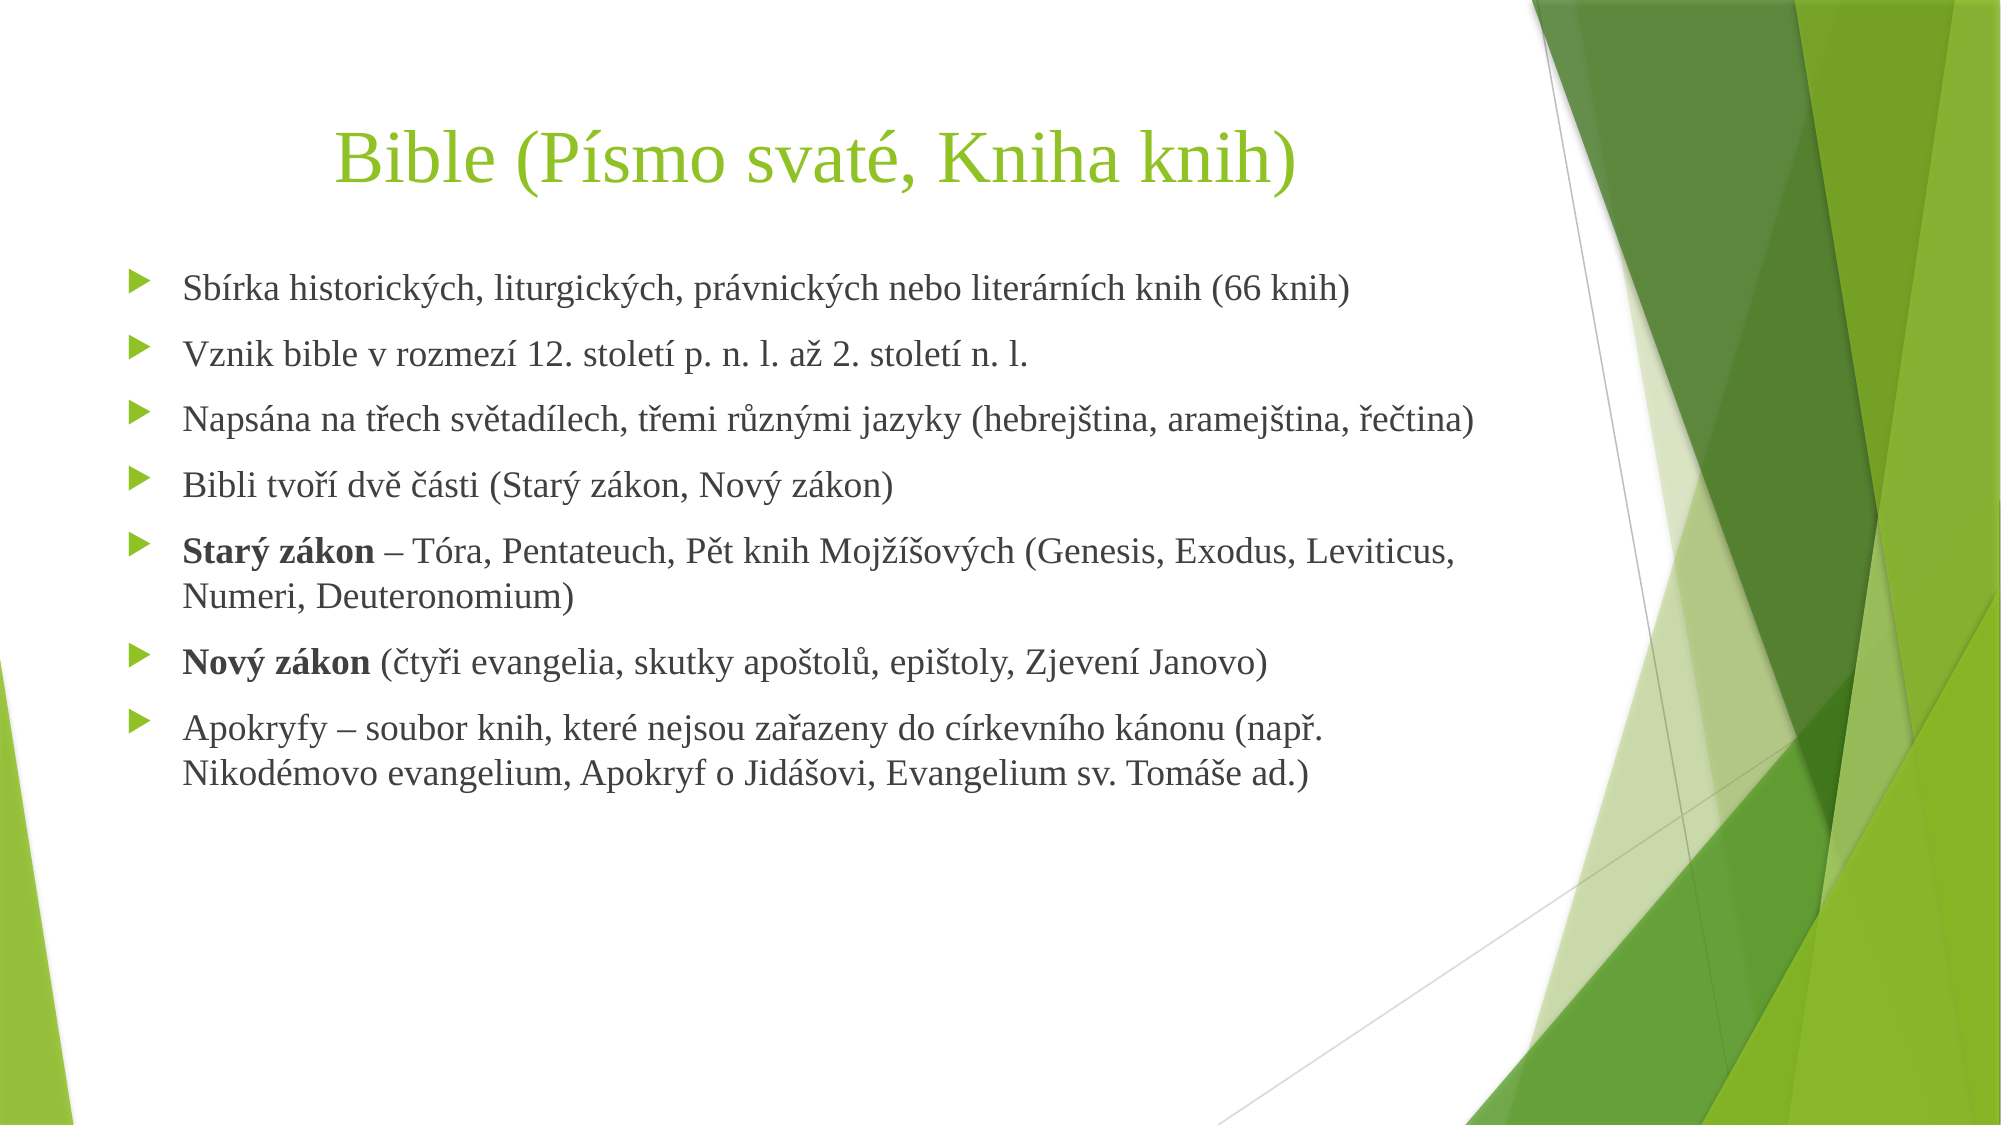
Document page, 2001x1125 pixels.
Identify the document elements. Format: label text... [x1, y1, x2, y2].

title Bible (Písmo svaté, Kniha knih) [111, 99, 1522, 255]
list Sbírka historických, liturgických, právnických nebo literárních knih (66 knih) Vznik bible v rozmezí 12. století p. n. l. až 2. století n. l. Napsána na třech světadílech, třemi různými jazyky (hebrejština, aramejština, řečtina) Bibli tvoří dvě části (Starý zákon, Nový zákon) Starý zákon – Tóra, Pentateuch, Pět knih Mojžíšových (Genesis, Exodus, Leviticus, Numeri, Deuteronomium) Nový zákon (čtyři evangelia, skutky apoštolů, epištoly, Zjevení Janovo) Apokryfy – soubor knih, které nejsou zařazeny do církevního kánonu (např. Nikodémovo evangelium, Apokryf o Jidášovi, Evangelium sv. Tomáše ad.) [111, 255, 1522, 992]
